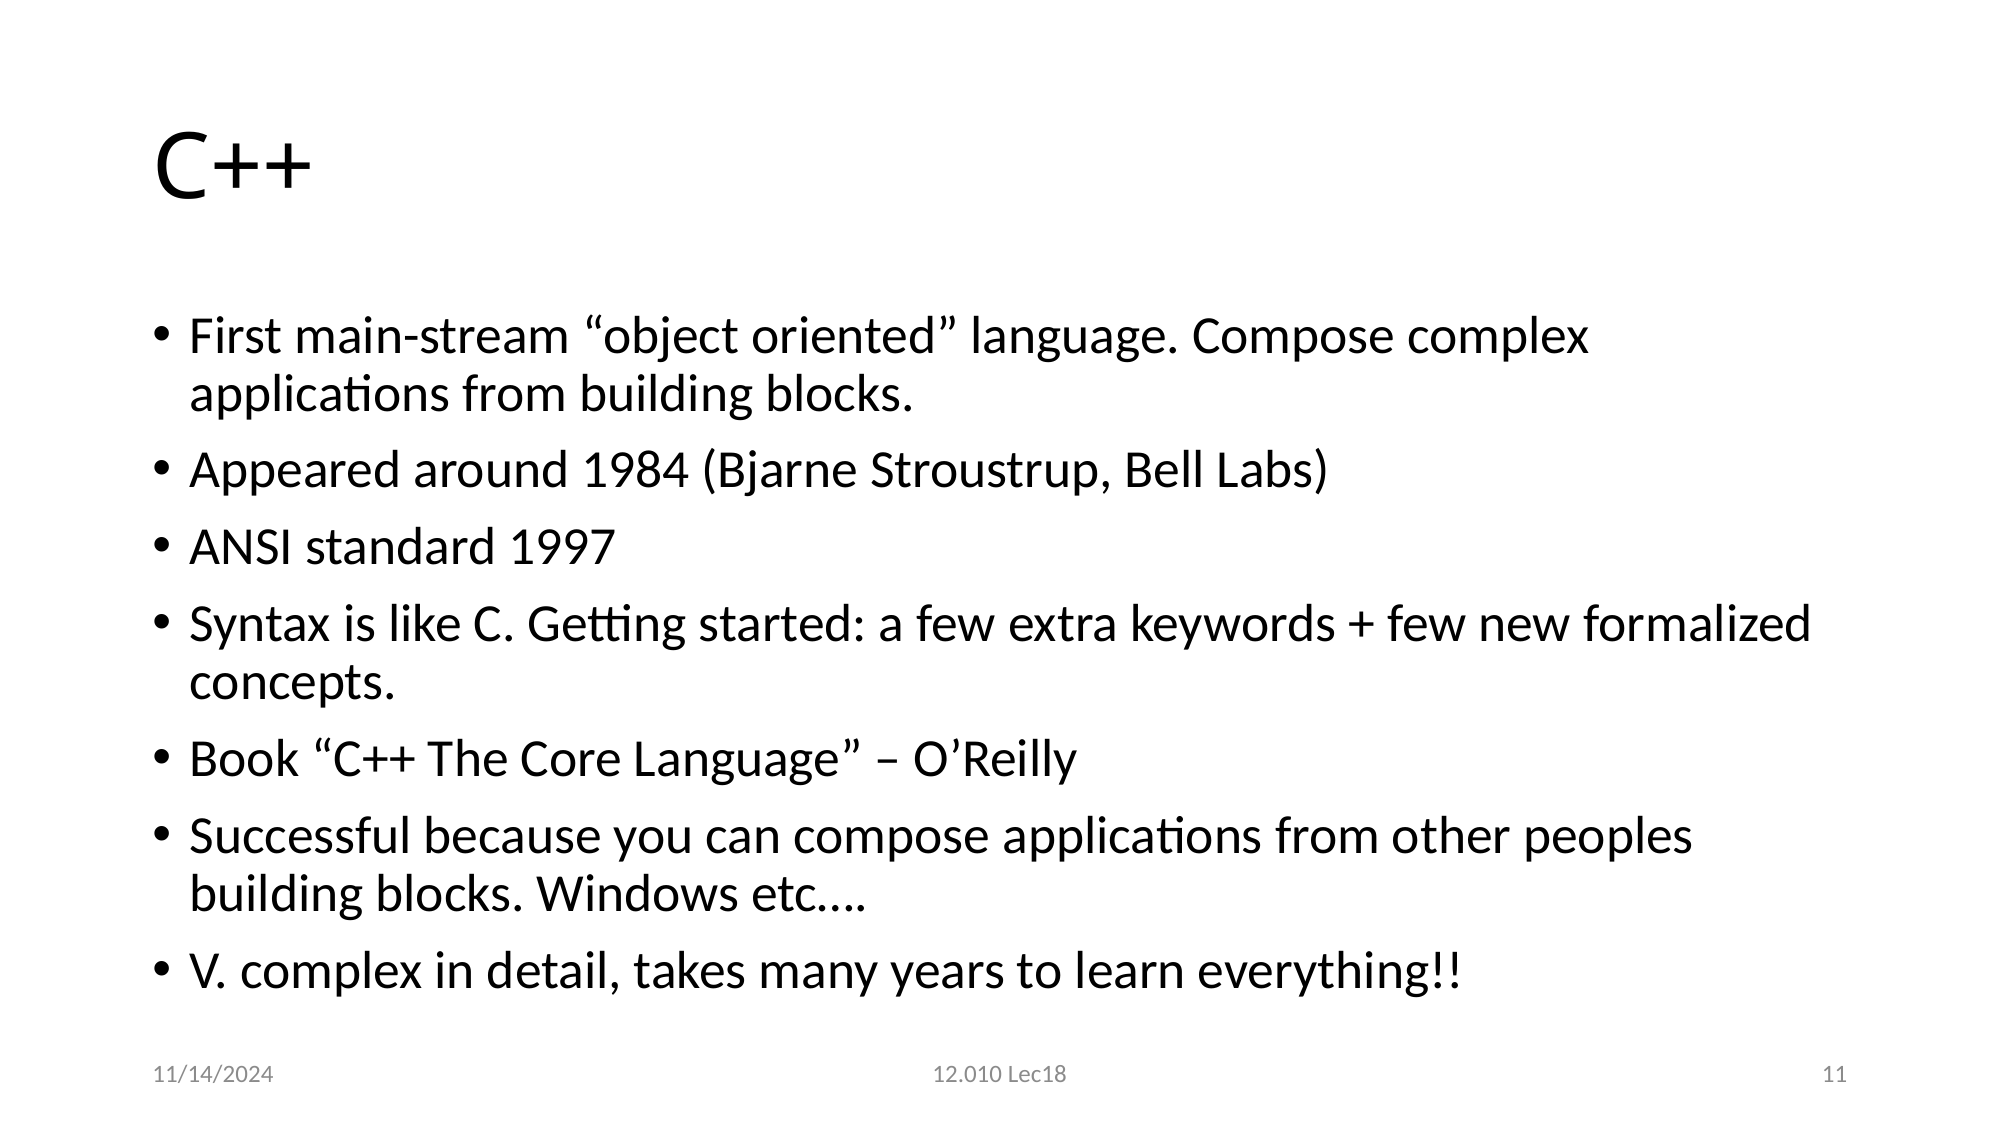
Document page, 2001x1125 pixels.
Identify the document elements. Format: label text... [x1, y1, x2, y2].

title C++ [137, 59, 1863, 278]
slide_number 11 [1412, 1042, 1863, 1103]
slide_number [137, 1042, 588, 1103]
list First main-stream “object oriented” language. Compose complex applications from building blocks. Appeared around 1984 (Bjarne Stroustrup, Bell Labs) ANSI standard 1997 Syntax is like C. Getting started: a few extra keywords + few new formalized concepts. Book “C++ The Core Language” – O’Reilly Successful because you can compose applications from other peoples building blocks. Windows etc…. V. complex in detail, takes many years to learn everything!! [137, 299, 1863, 1014]
footer 12.010 Lec18 [662, 1042, 1338, 1103]
